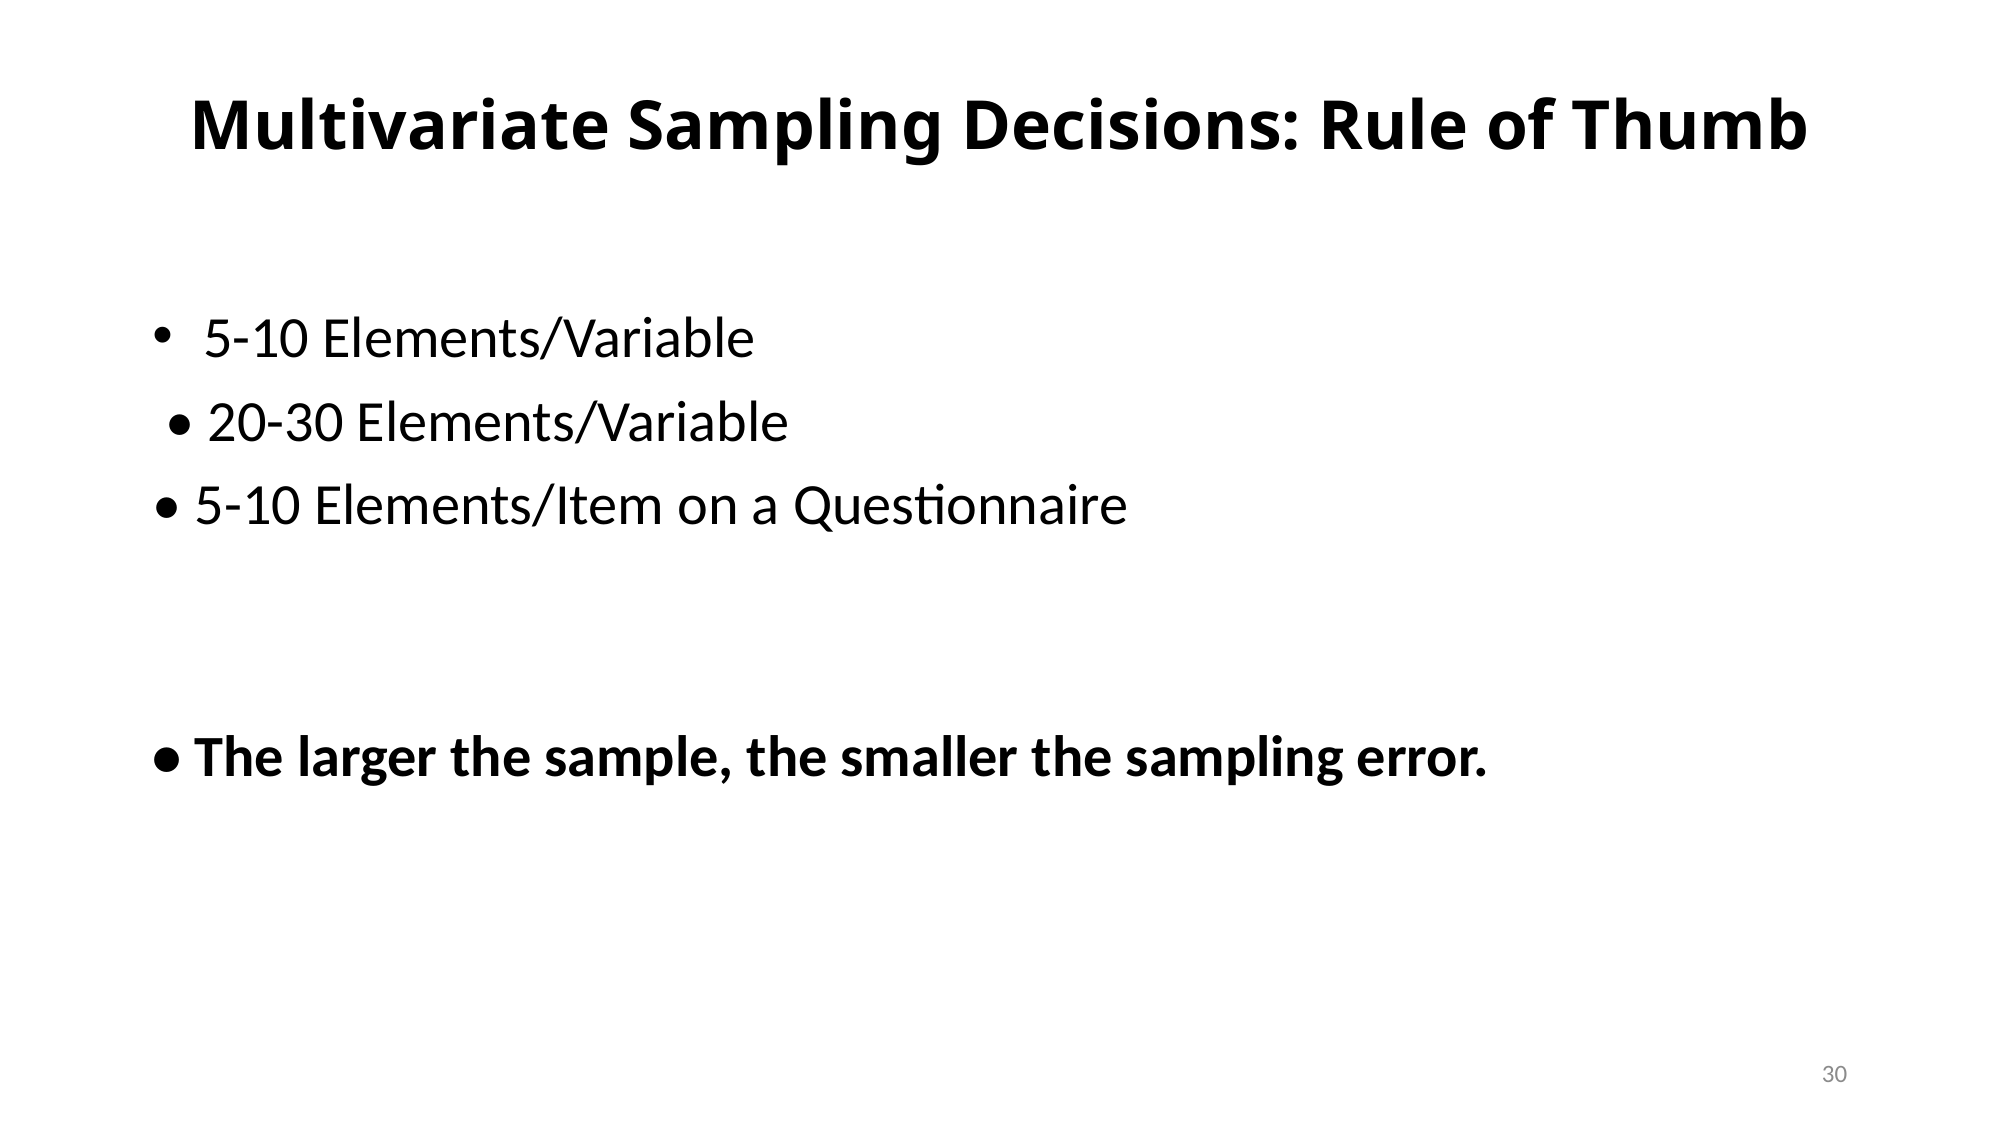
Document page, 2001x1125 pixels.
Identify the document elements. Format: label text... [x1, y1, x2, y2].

slide_number 30 [1412, 1042, 1863, 1103]
title Multivariate Sampling Decisions: Rule of Thumb [137, 59, 1863, 278]
list 5-10 Elements/Variable • 20-30 Elements/Variable • 5-10 Elements/Item on a Questionnaire • The larger the sample, the smaller the sampling error. [137, 299, 1863, 1014]
